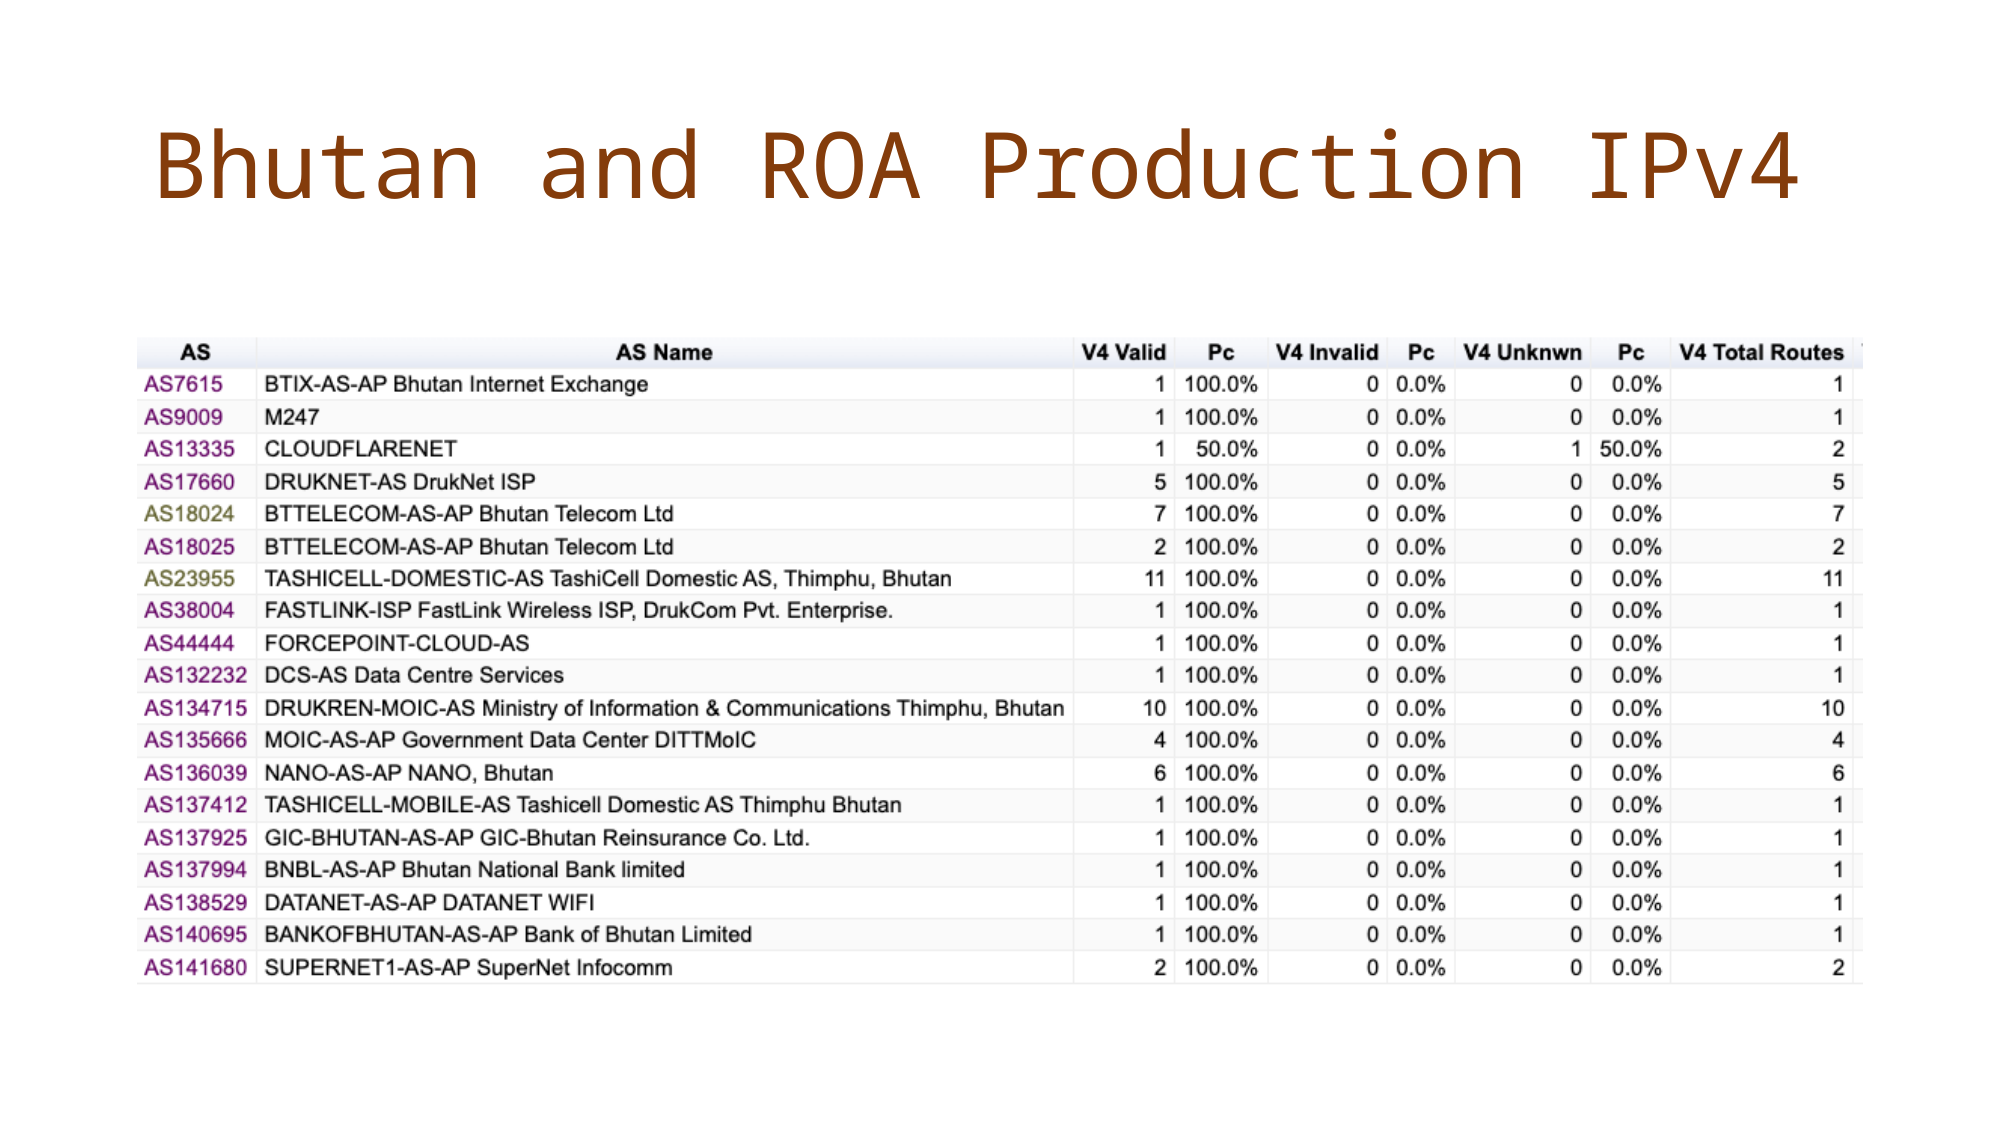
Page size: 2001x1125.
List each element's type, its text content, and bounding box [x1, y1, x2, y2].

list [137, 318, 1863, 995]
title Bhutan and ROA Production IPv4 [137, 59, 1863, 278]
